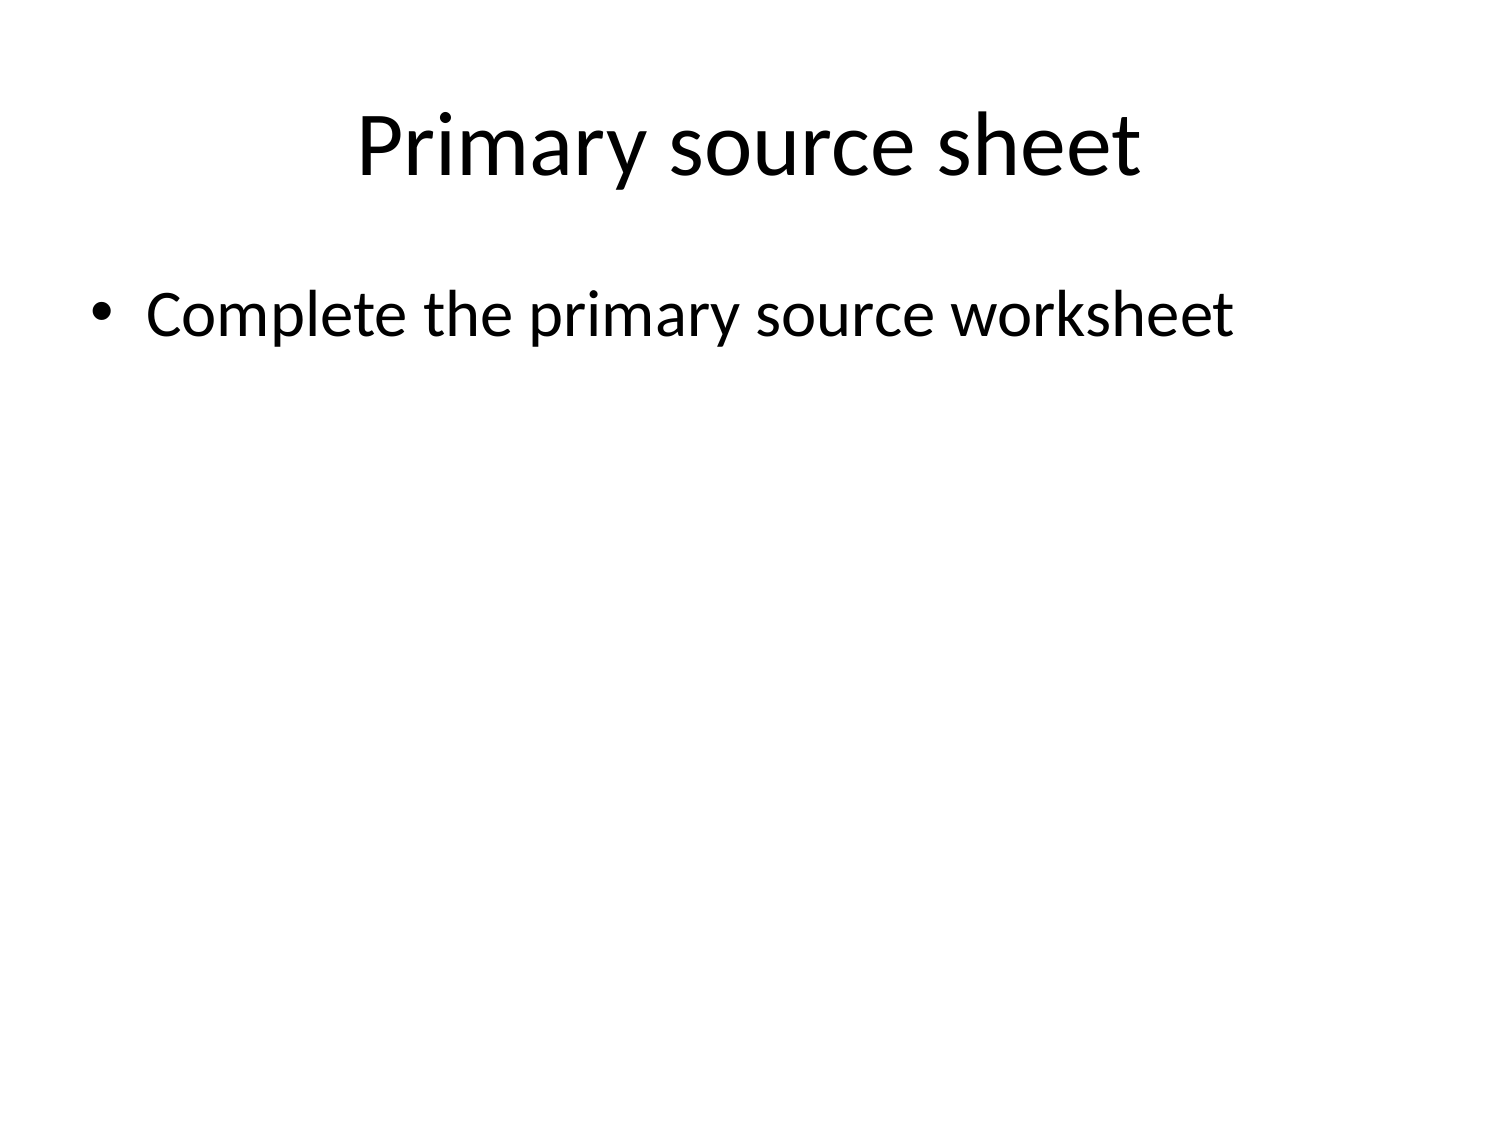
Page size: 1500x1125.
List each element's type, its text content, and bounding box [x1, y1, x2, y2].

list Complete the primary source worksheet [75, 262, 1425, 1005]
title Primary source sheet [75, 45, 1425, 233]
